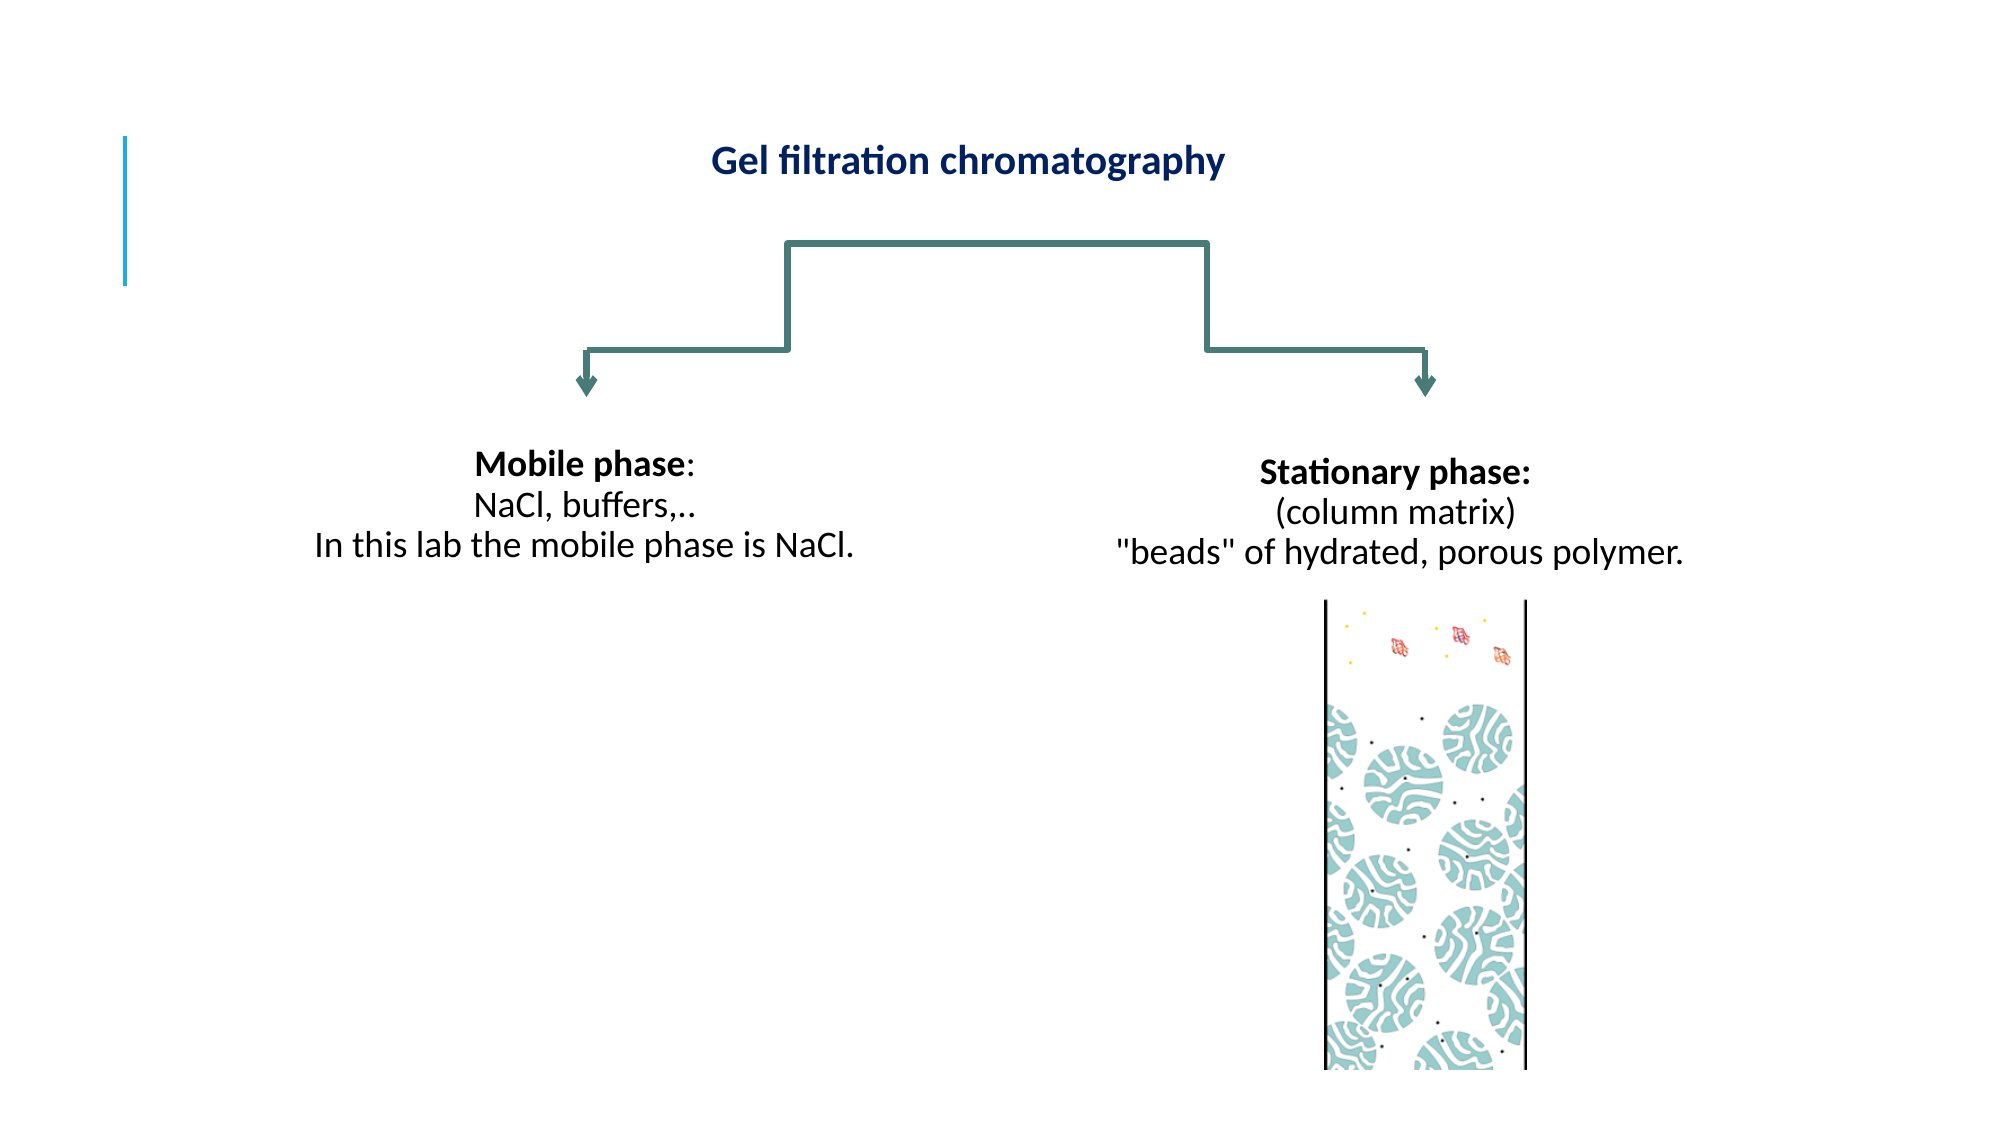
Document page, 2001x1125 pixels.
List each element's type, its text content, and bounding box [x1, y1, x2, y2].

text_box Gel filtration chromatography [696, 125, 1241, 191]
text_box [586, 243, 989, 350]
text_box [994, 243, 1426, 350]
text_box Stationary phase: (column matrix) "beads" of hydrated, porous polymer. [1094, 444, 1706, 581]
text_box Mobile phase: NaCl, buffers,.. In this lab the mobile phase is NaCl. [238, 437, 932, 574]
picture [1324, 599, 1527, 1070]
